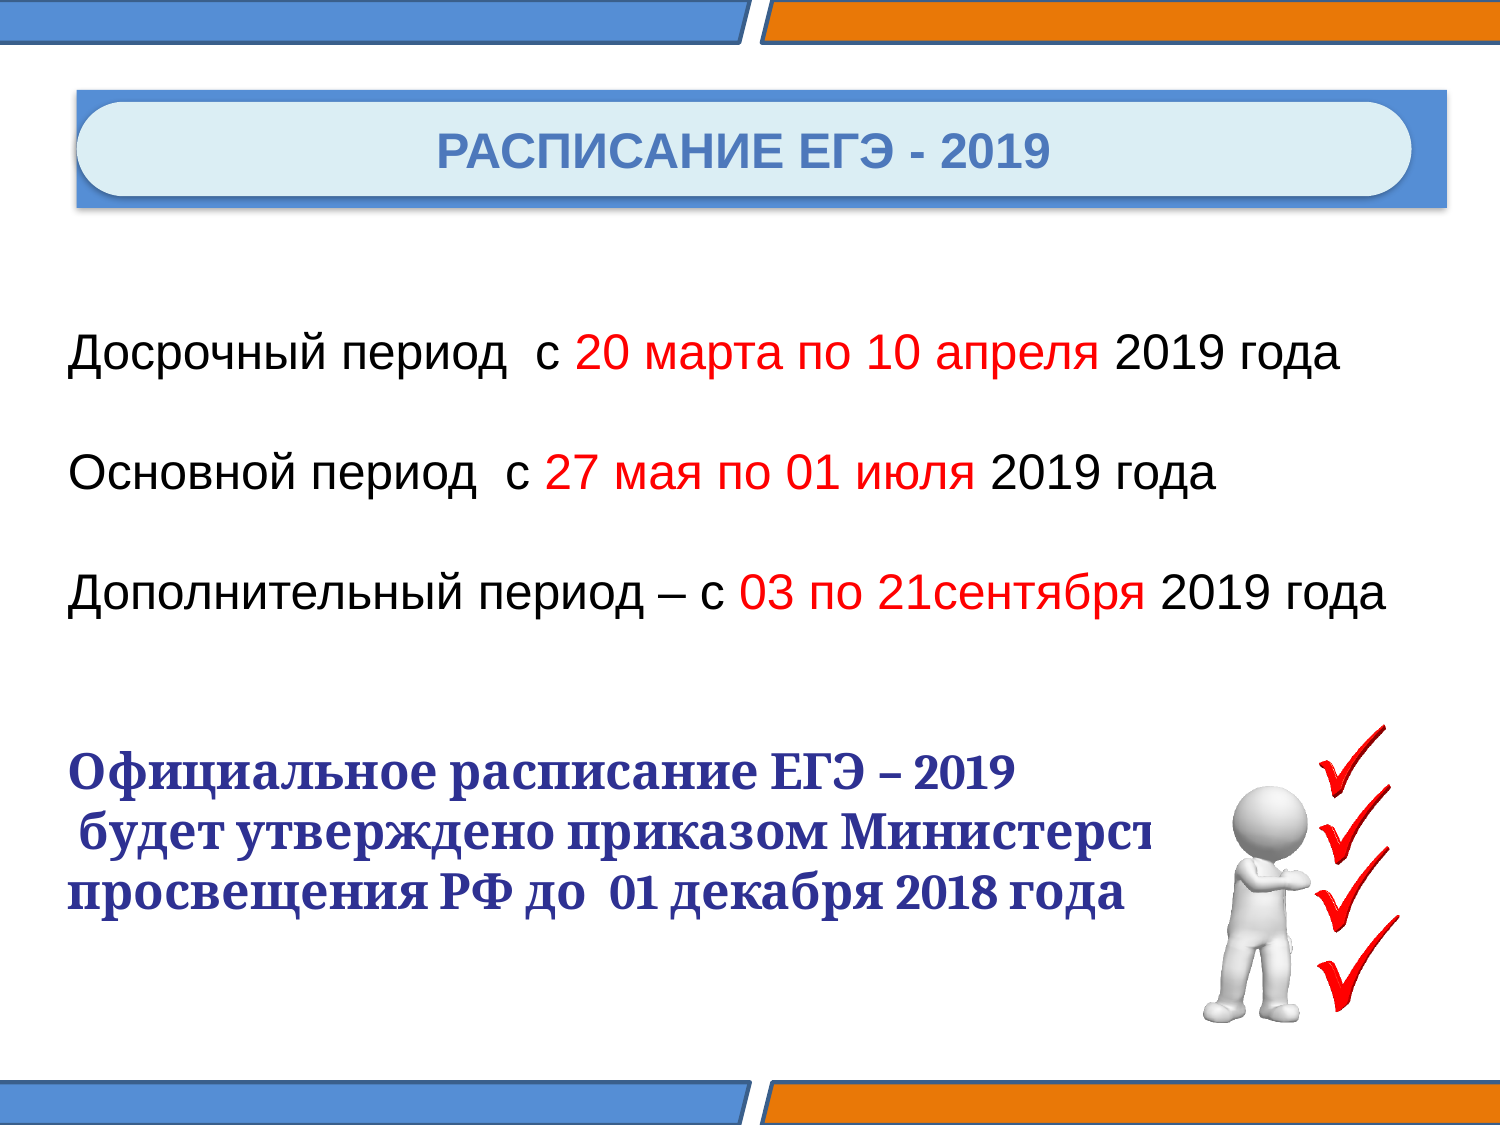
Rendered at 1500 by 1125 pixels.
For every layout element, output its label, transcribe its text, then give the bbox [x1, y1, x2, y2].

text_box [0, 0, 752, 45]
text_box [759, 0, 1500, 45]
text_box [76, 89, 1447, 208]
text_box РАСПИСАНИЕ ЕГЭ - 2019 [75, 100, 1413, 198]
picture [1151, 715, 1471, 1036]
text_box Досрочный период с 20 марта по 10 апреля 2019 года Основной период с 27 мая по 01 июля 2019 года Дополнительный период – с 03 по 21сентября 2019 года Официальное расписание ЕГЭ – 2019 будет утверждено приказом Министерства просвещения РФ до 01 декабря 2018 года [53, 267, 1412, 987]
text_box [0, 1080, 752, 1125]
text_box [759, 1080, 1500, 1125]
